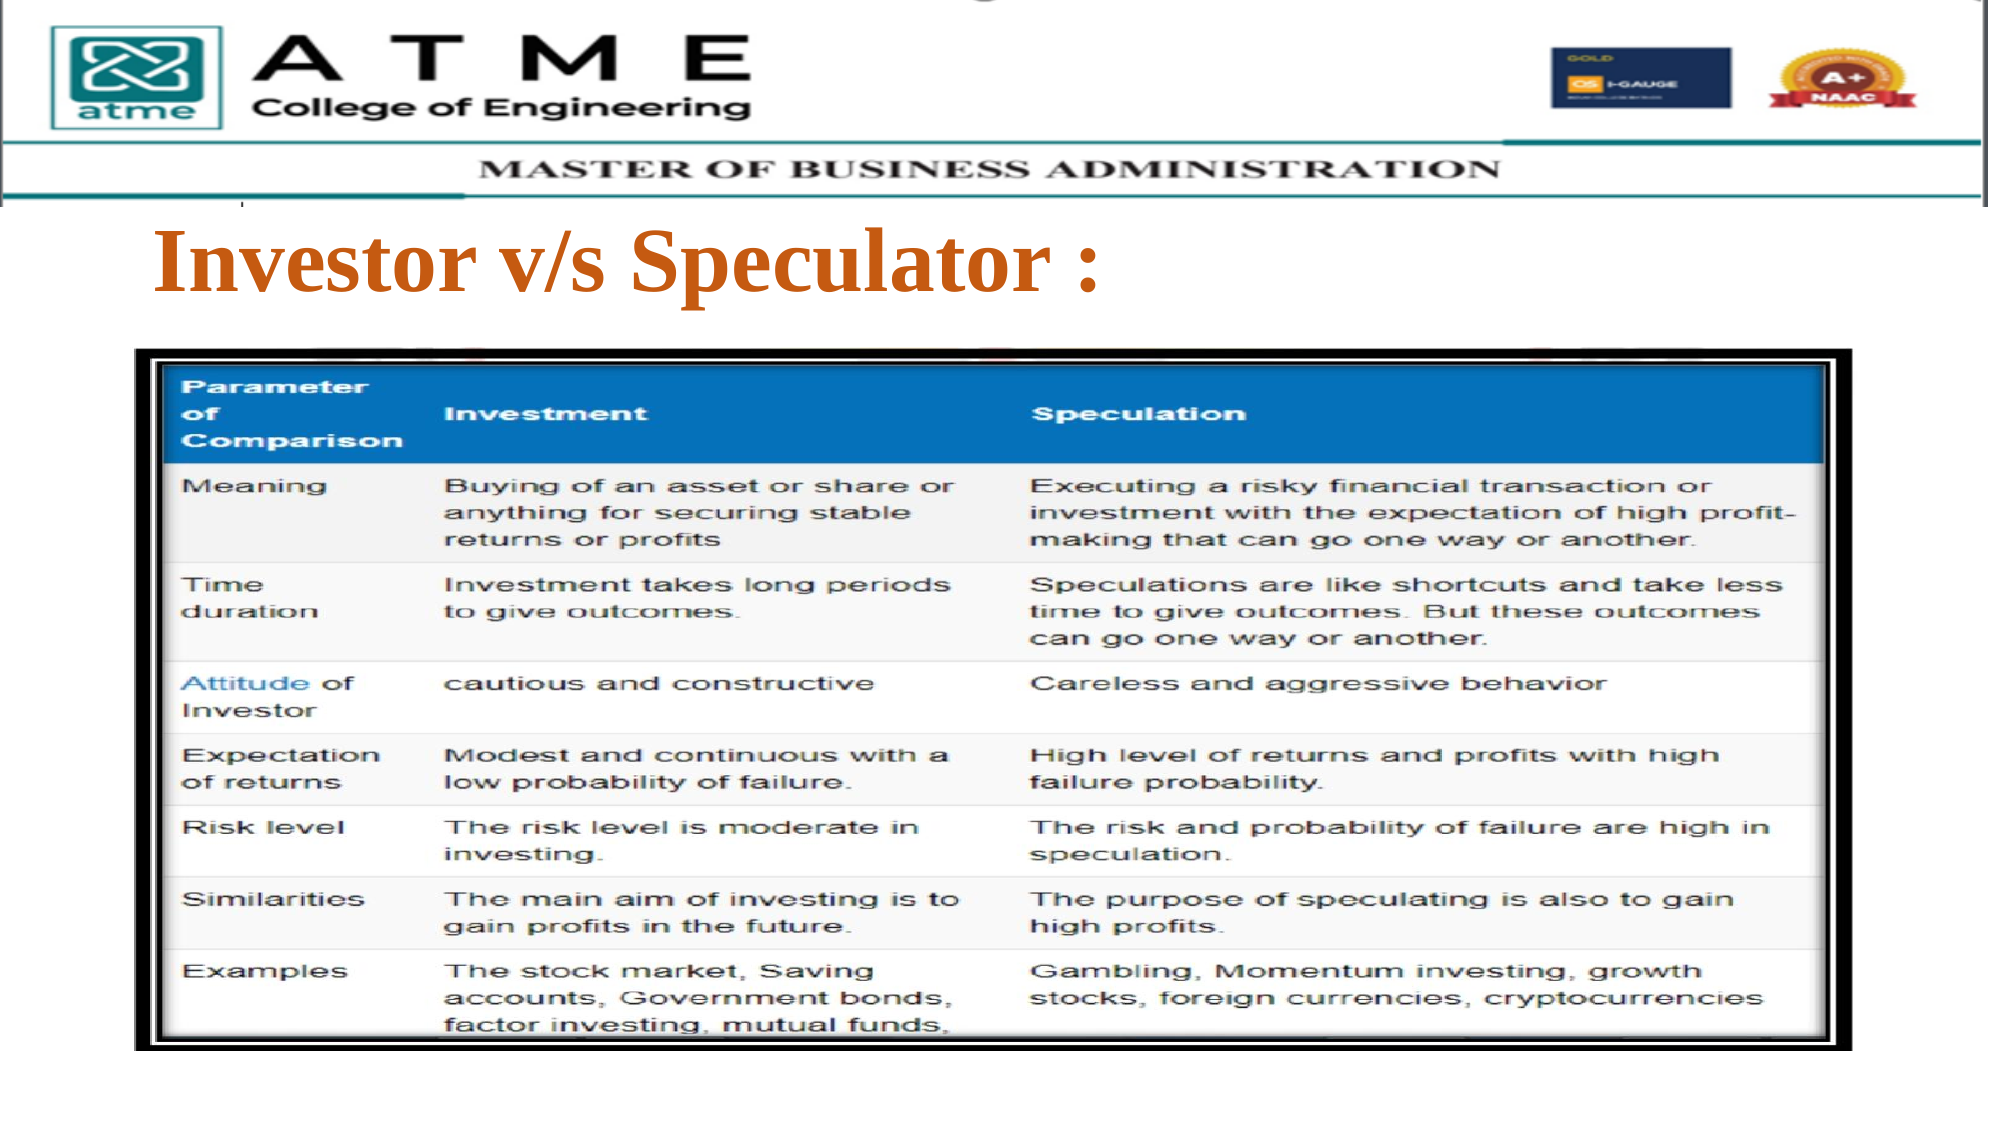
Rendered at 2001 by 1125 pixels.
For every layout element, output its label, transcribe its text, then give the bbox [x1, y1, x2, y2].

picture [0, 0, 1988, 207]
title Investor v/s Speculator : [137, 175, 1863, 347]
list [130, 347, 1870, 1051]
